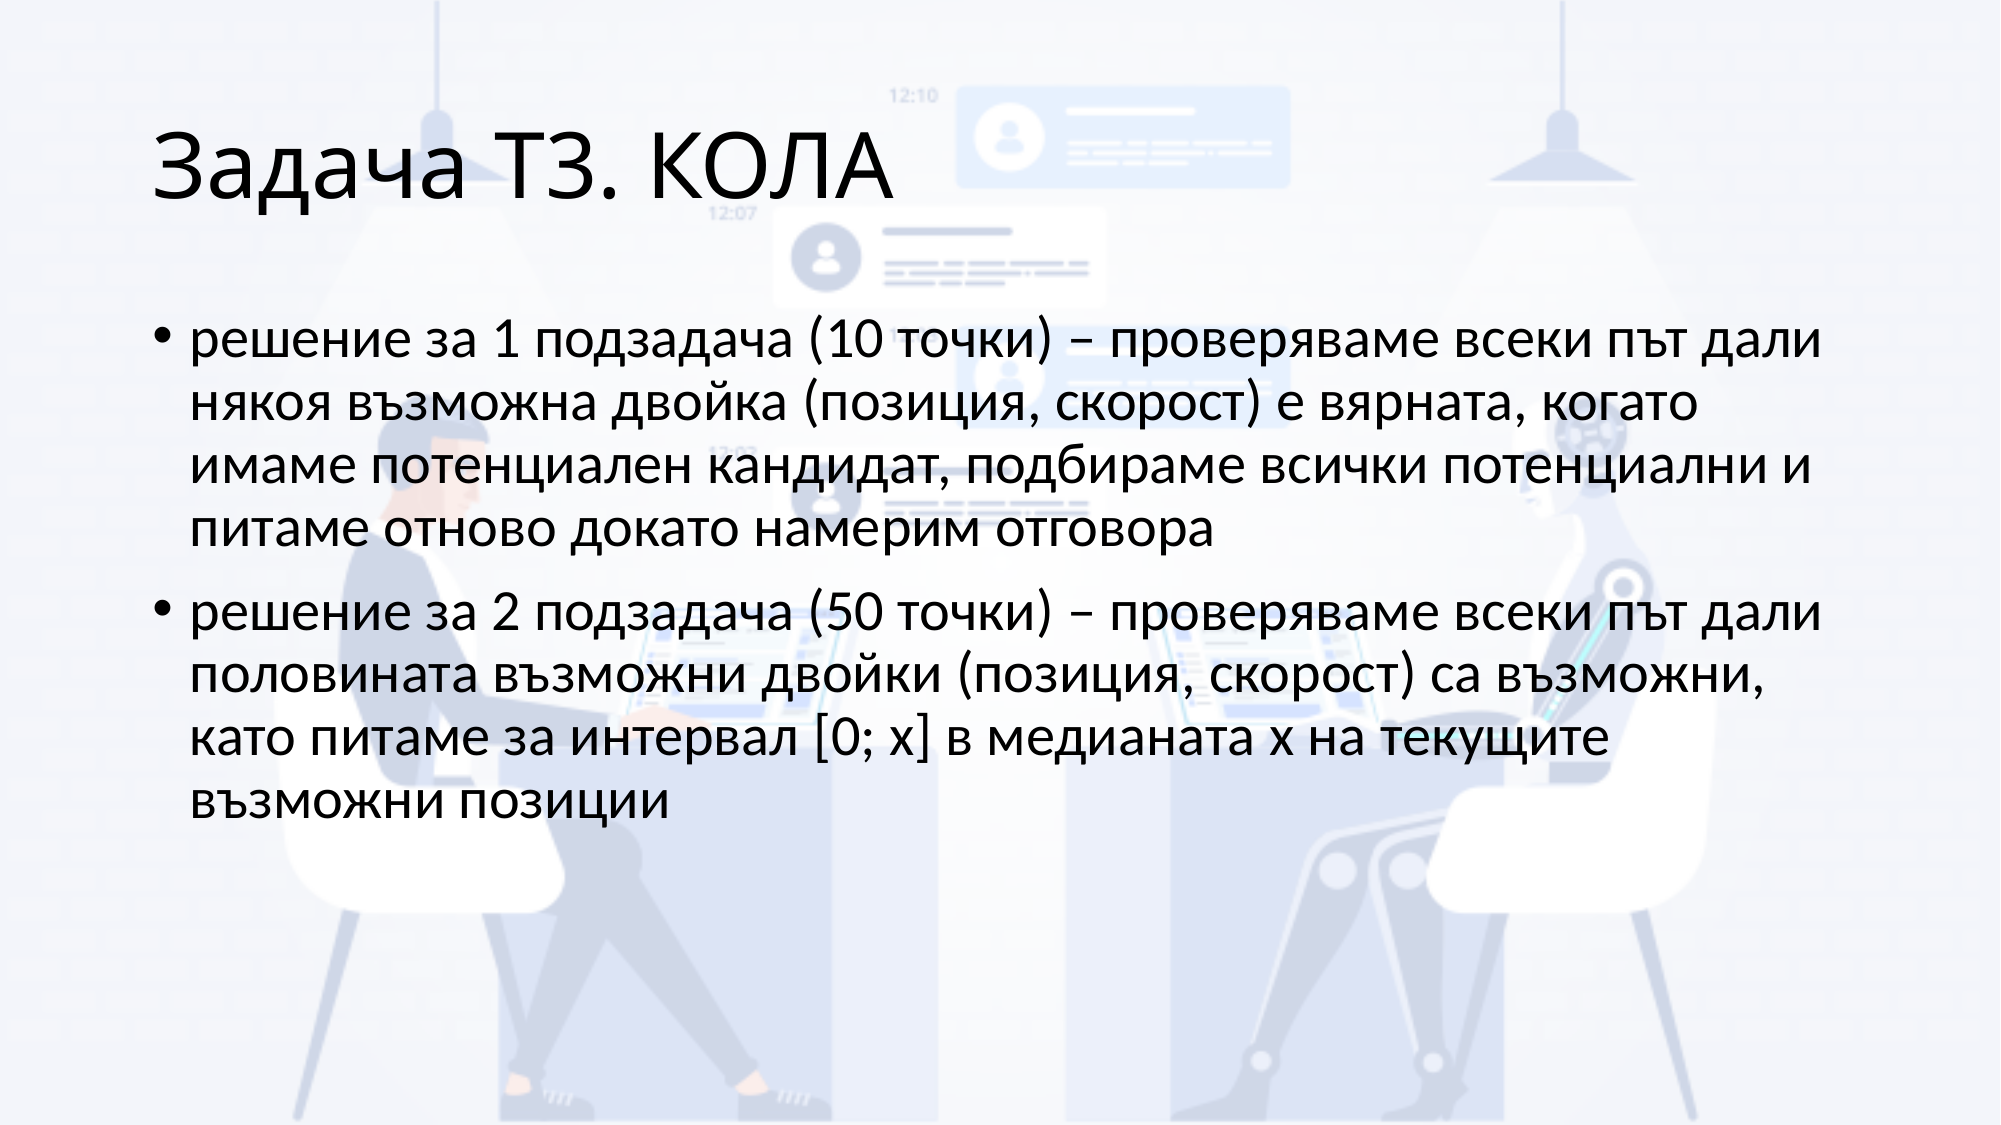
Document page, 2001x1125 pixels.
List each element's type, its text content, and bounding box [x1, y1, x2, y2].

title Задача T3. КОЛА [137, 59, 1863, 278]
list решение за 1 подзадача (10 точки) – проверяваме всеки път дали някоя възможна двойка (позиция, скорост) е вярната, когато имаме потенциален кандидат, подбираме всички потенциални и питаме отново докато намерим отговора решение за 2 подзадача (50 точки) – проверяваме всеки път дали половината възможни двойки (позиция, скорост) са възможни, като питаме за интервал [0; x] в медианата x на текущите възможни позиции [137, 299, 1863, 1014]
